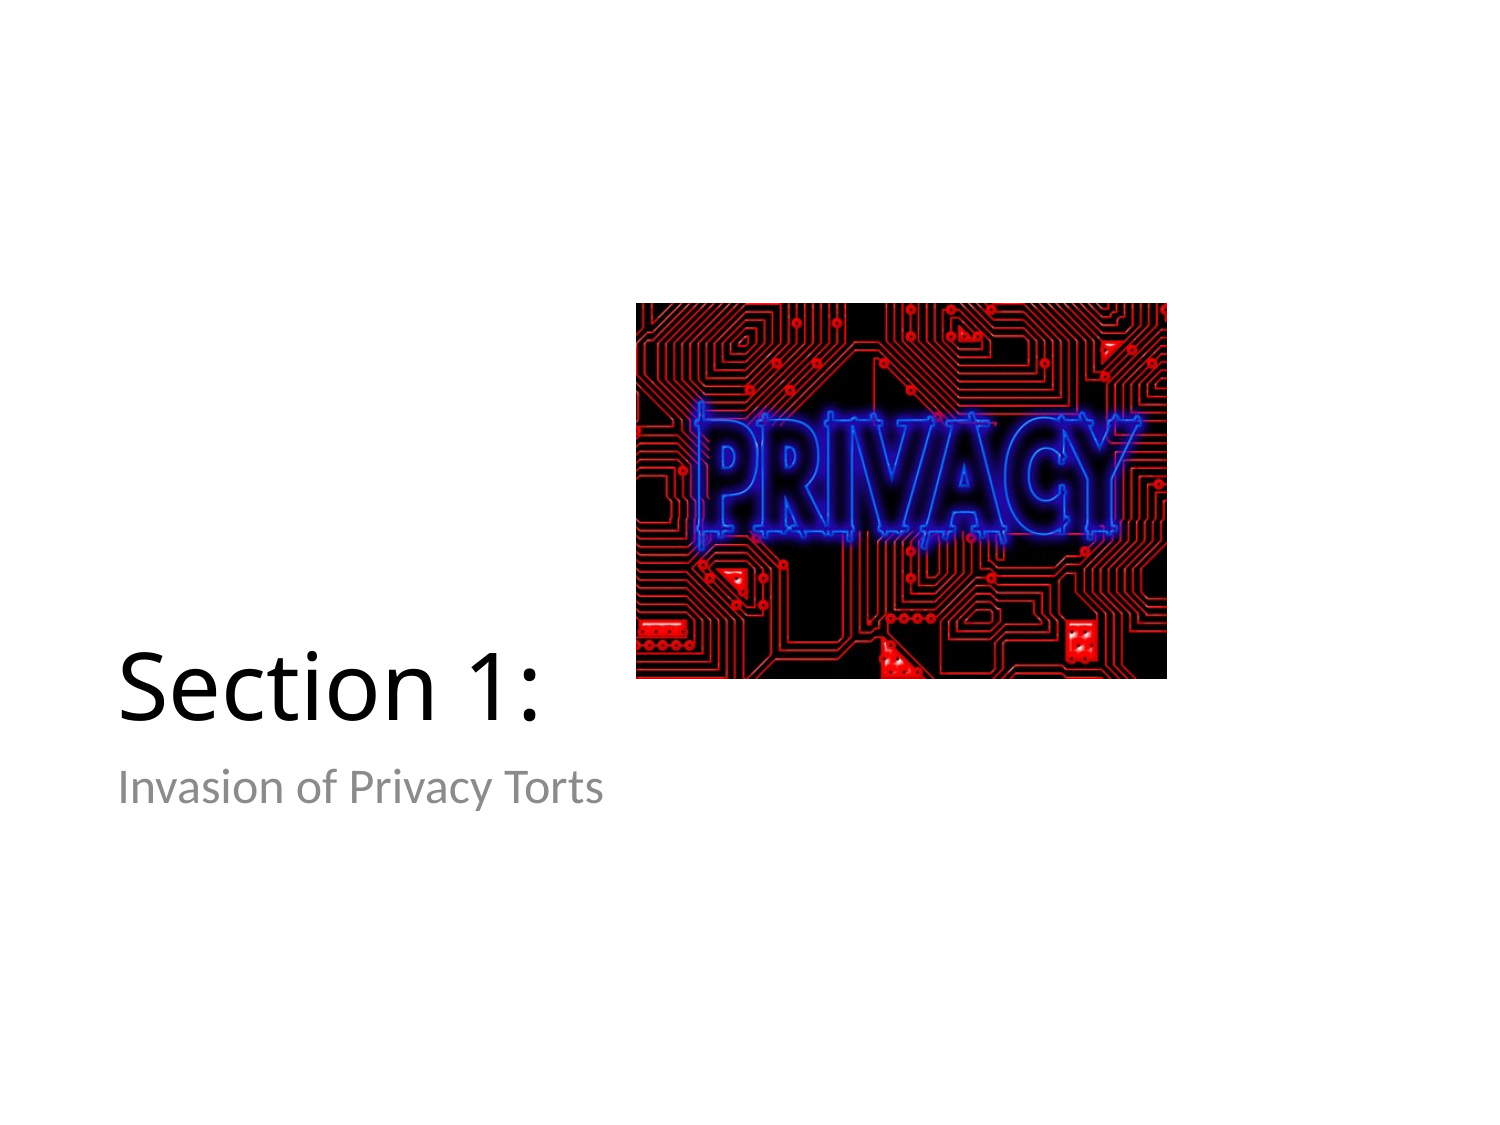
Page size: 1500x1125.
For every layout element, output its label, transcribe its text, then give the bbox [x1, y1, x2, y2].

list Invasion of Privacy Torts [102, 752, 1397, 1000]
picture [636, 303, 1167, 679]
title Section 1: [102, 280, 1397, 749]
